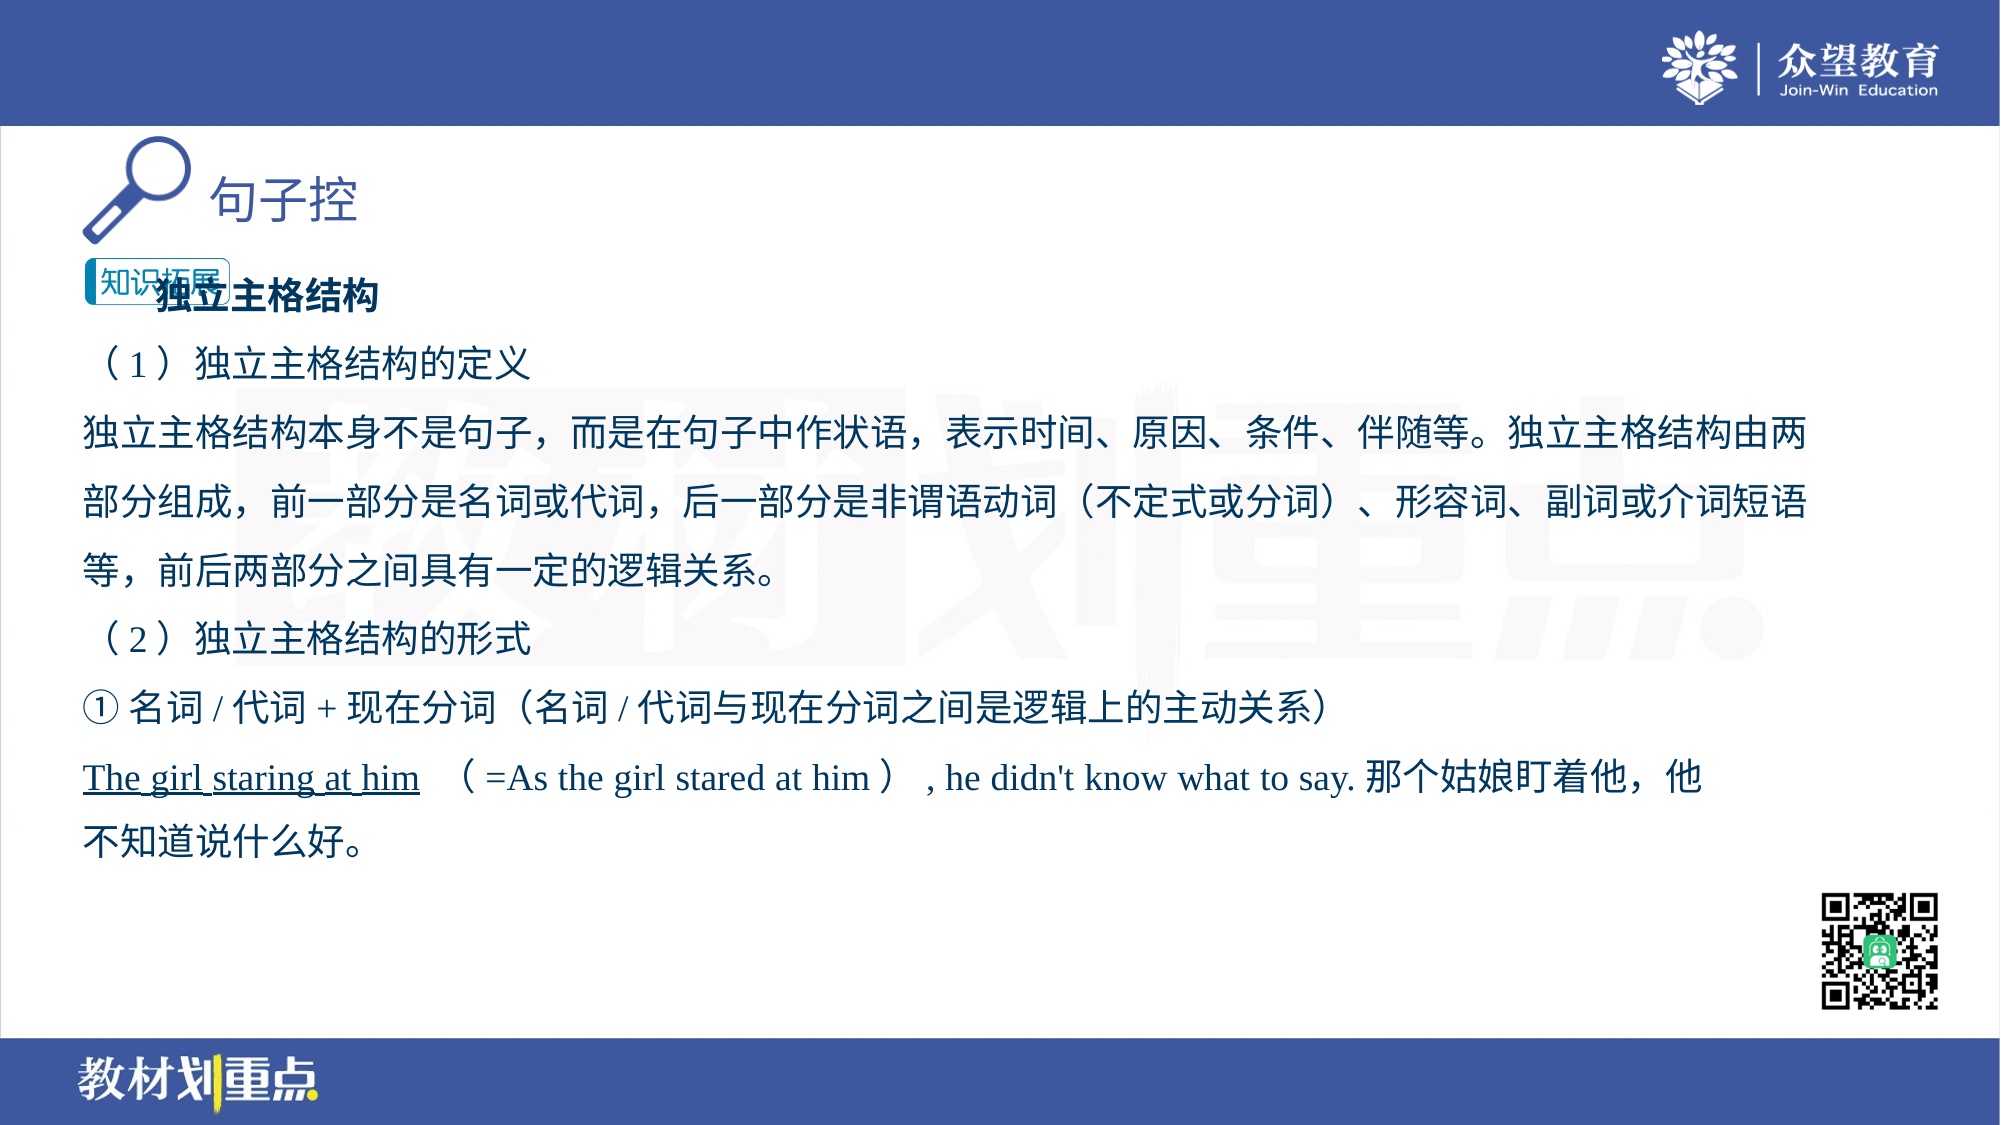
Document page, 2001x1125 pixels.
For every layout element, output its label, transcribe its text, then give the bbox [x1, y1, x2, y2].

text_box 独立主格结构 （1）独立主格结构的定义 独立主格结构本身不是句子，而是在句子中作状语，表示时间、原因、条件、伴随等。独立主格结构由两 部分组成，前一部分是名词或代词，后一部分是非谓语动词（不定式或分词）、形容词、副词或介词短语 等，前后两部分之间具有一定的逻辑关系。 （2）独立主格结构的形式 ①名词/代词+现在分词（名词/代词与现在分词之间是逻辑上的主动关系） The girl staring at him （=As the girl stared at him）, he didn't know what to say.那个姑娘盯着他，他 不知道说什么好。 [82, 248, 1817, 856]
picture [0, 0, 2000, 1125]
